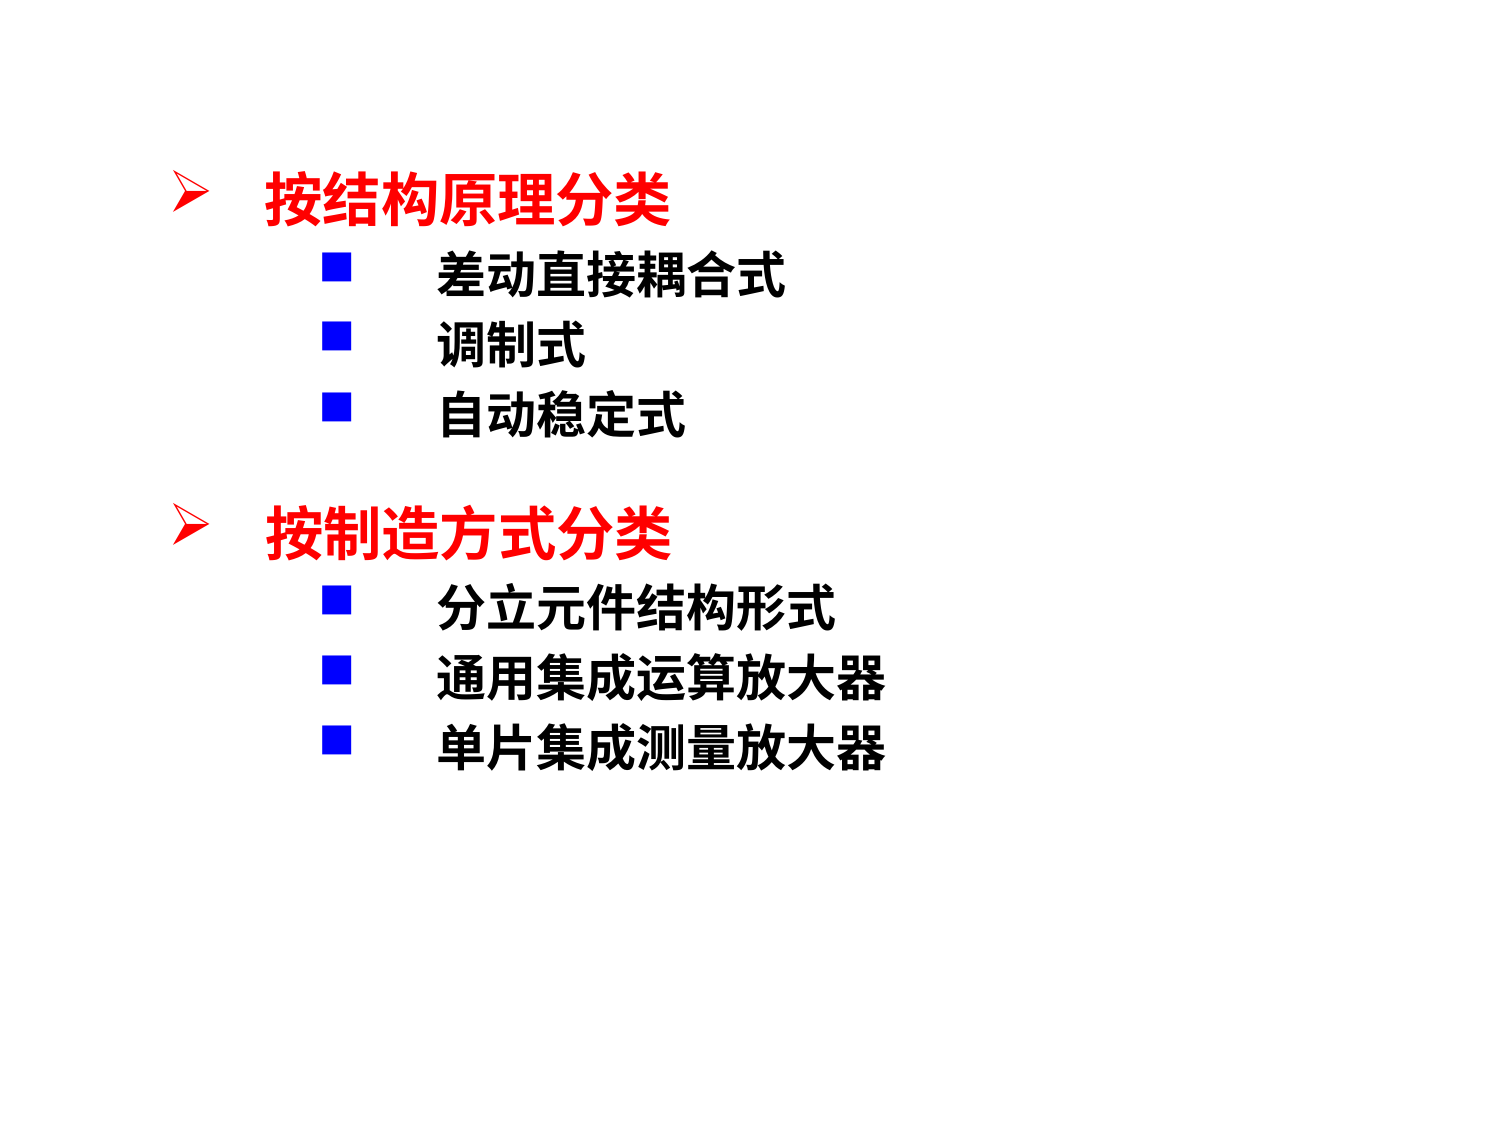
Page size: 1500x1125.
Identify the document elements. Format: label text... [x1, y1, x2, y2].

list 按结构原理分类 差动直接耦合式 调制式 自动稳定式 按制造方式分类 分立元件结构形式 通用集成运算放大器 单片集成测量放大器 [153, 131, 1442, 855]
